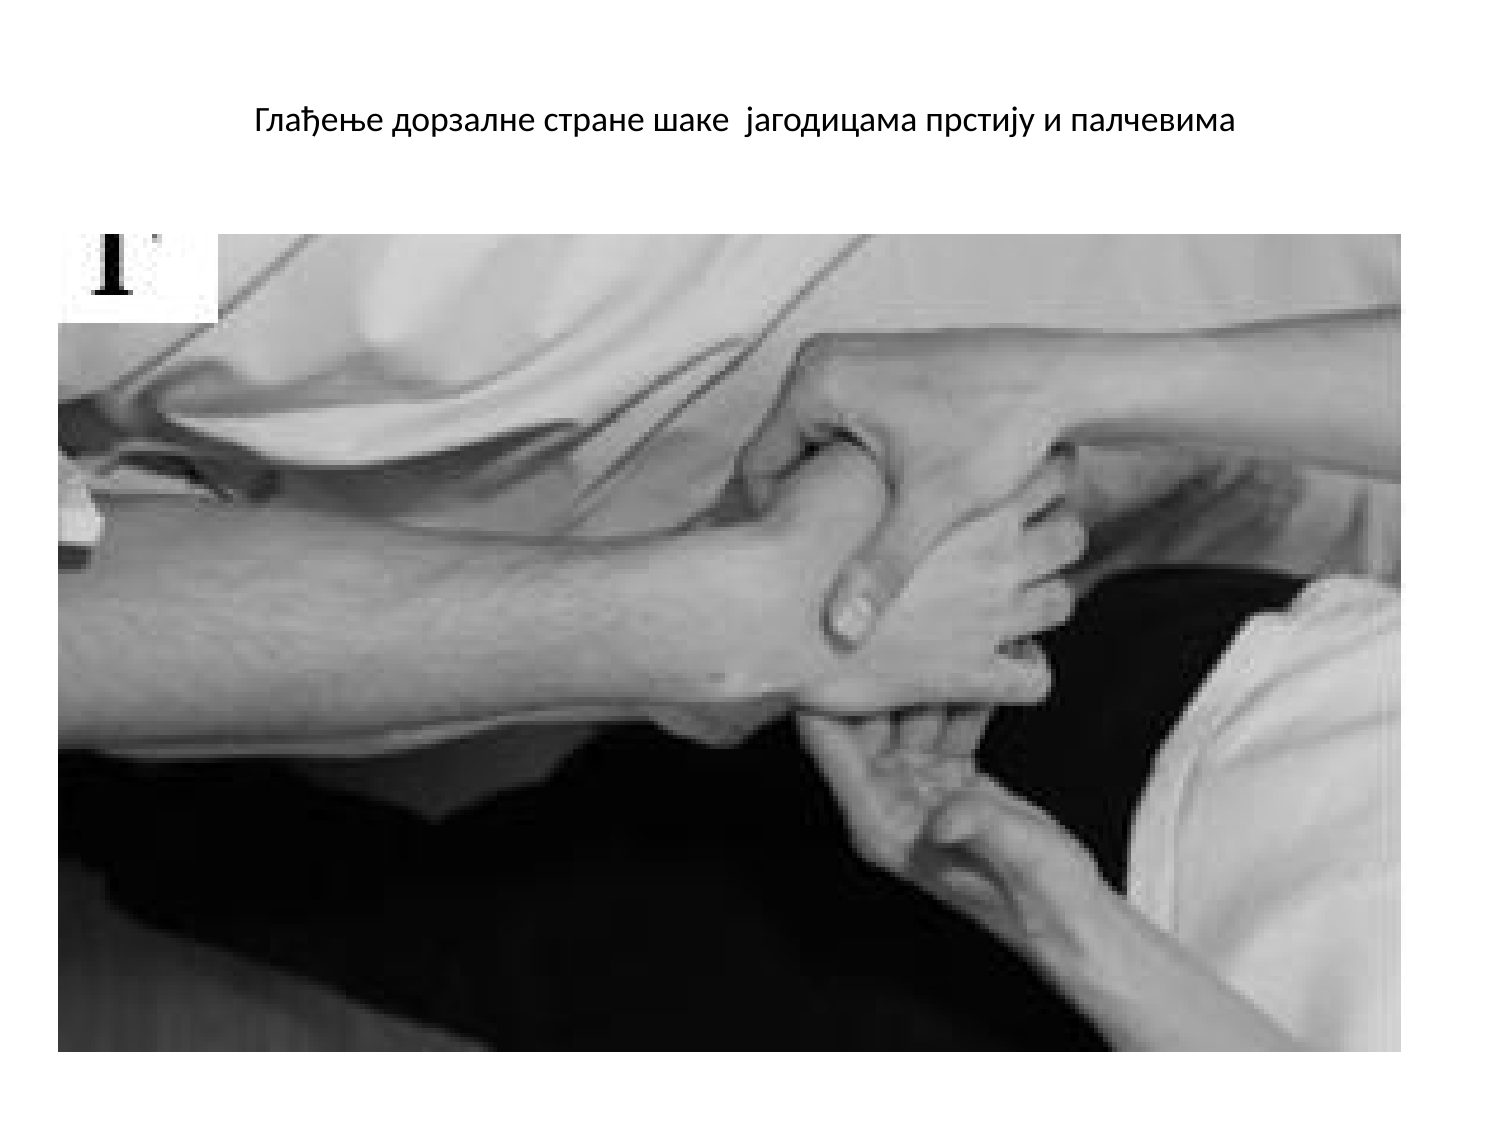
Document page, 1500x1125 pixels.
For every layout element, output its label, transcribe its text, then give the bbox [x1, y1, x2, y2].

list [58, 234, 1411, 1053]
title Глађење дорзалне стране шаке јагодицама прстију и палчевима [75, 45, 1425, 233]
